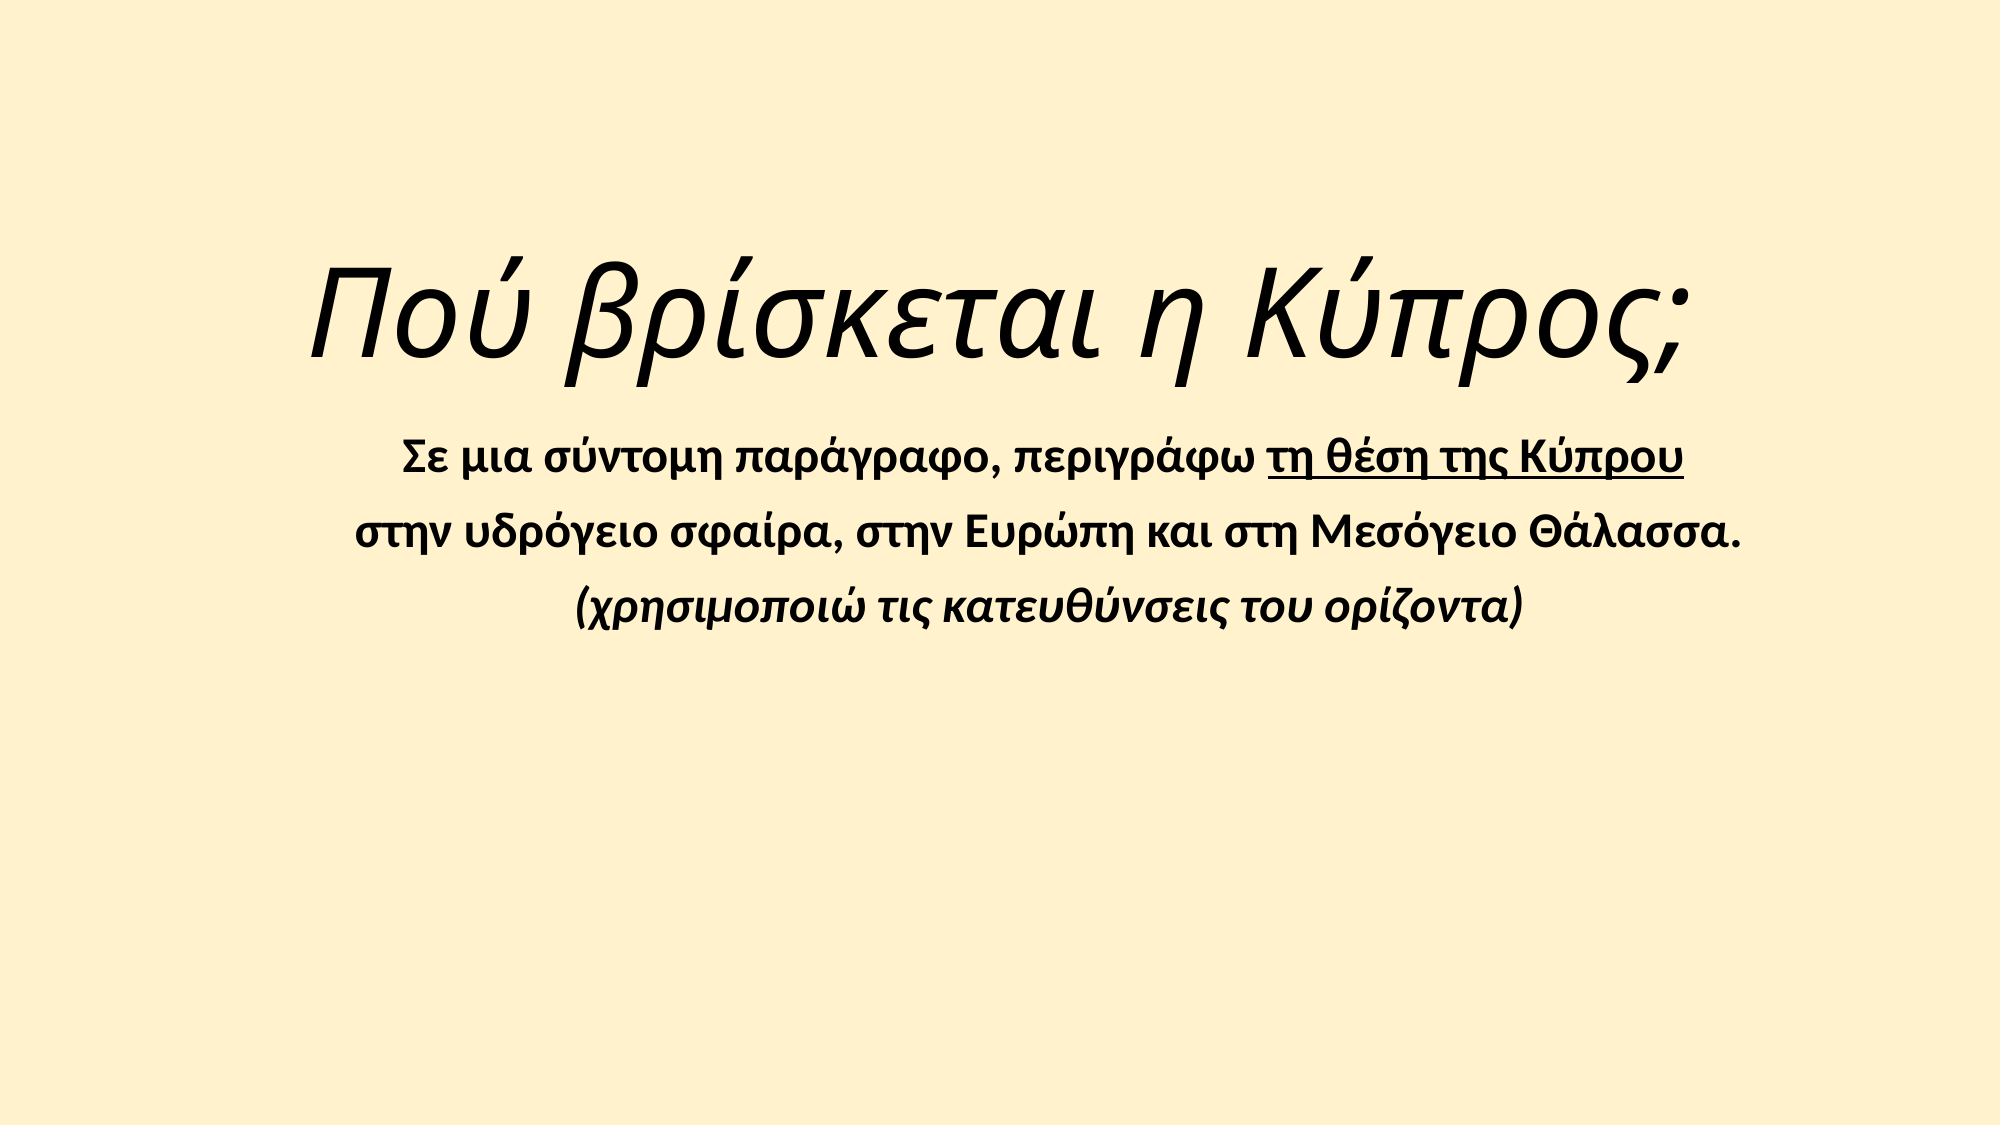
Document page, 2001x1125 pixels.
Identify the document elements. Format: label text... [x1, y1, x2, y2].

title Πού βρίσκεται η Κύπρος; [249, 0, 1750, 392]
subtitle Σε μια σύντομη παράγραφο, περιγράφω τη θέση της Κύπρου στην υδρόγειο σφαίρα, στην Ευρώπη και στη Μεσόγειο Θάλασσα. (χρησιμοποιώ τις κατευθύνσεις του ορίζοντα) [249, 421, 1849, 974]
